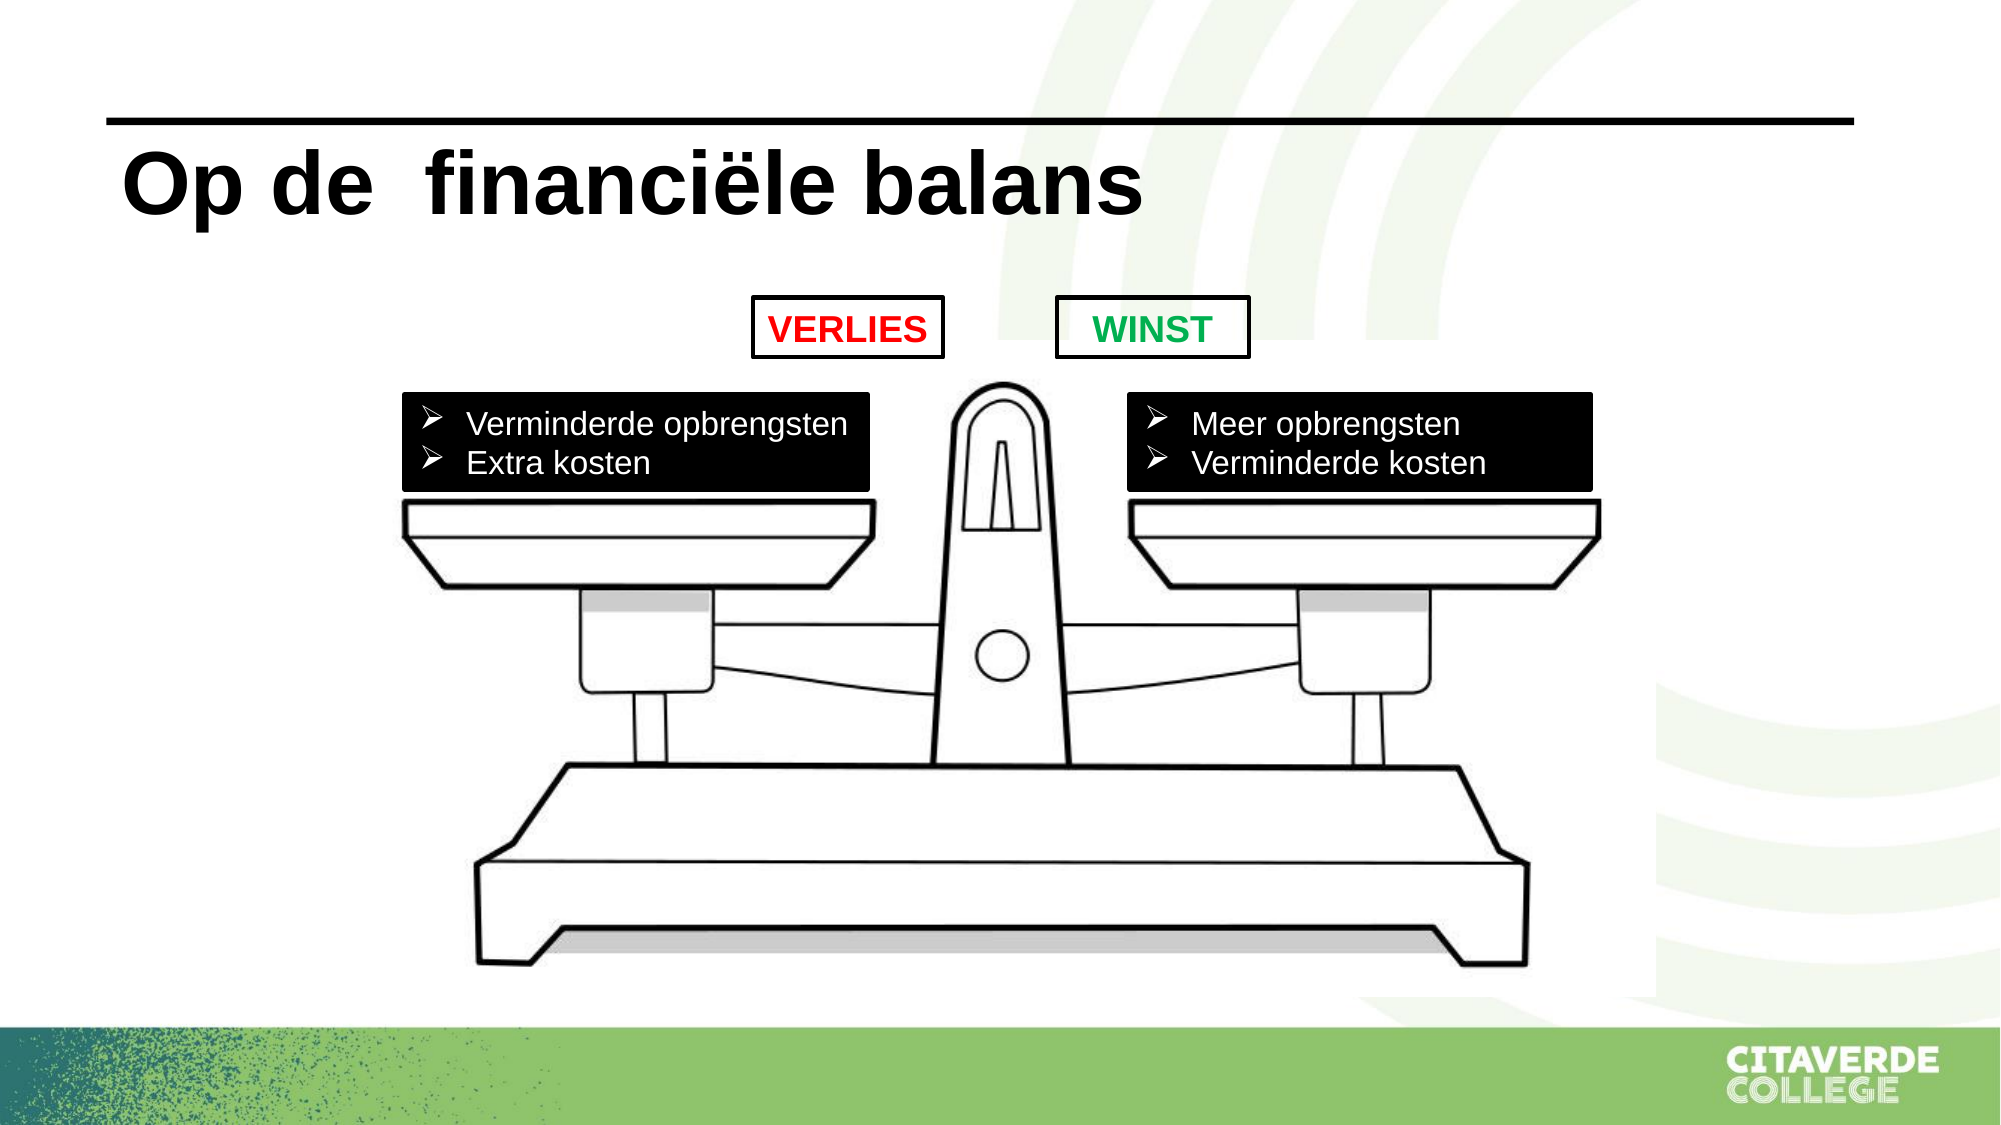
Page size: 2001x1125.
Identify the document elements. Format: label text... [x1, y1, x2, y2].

text_box WINST [1056, 297, 1249, 340]
title Op de financiële balans [106, 66, 1855, 314]
picture [0, 0, 2001, 1125]
text_box VERLIES [752, 297, 944, 340]
